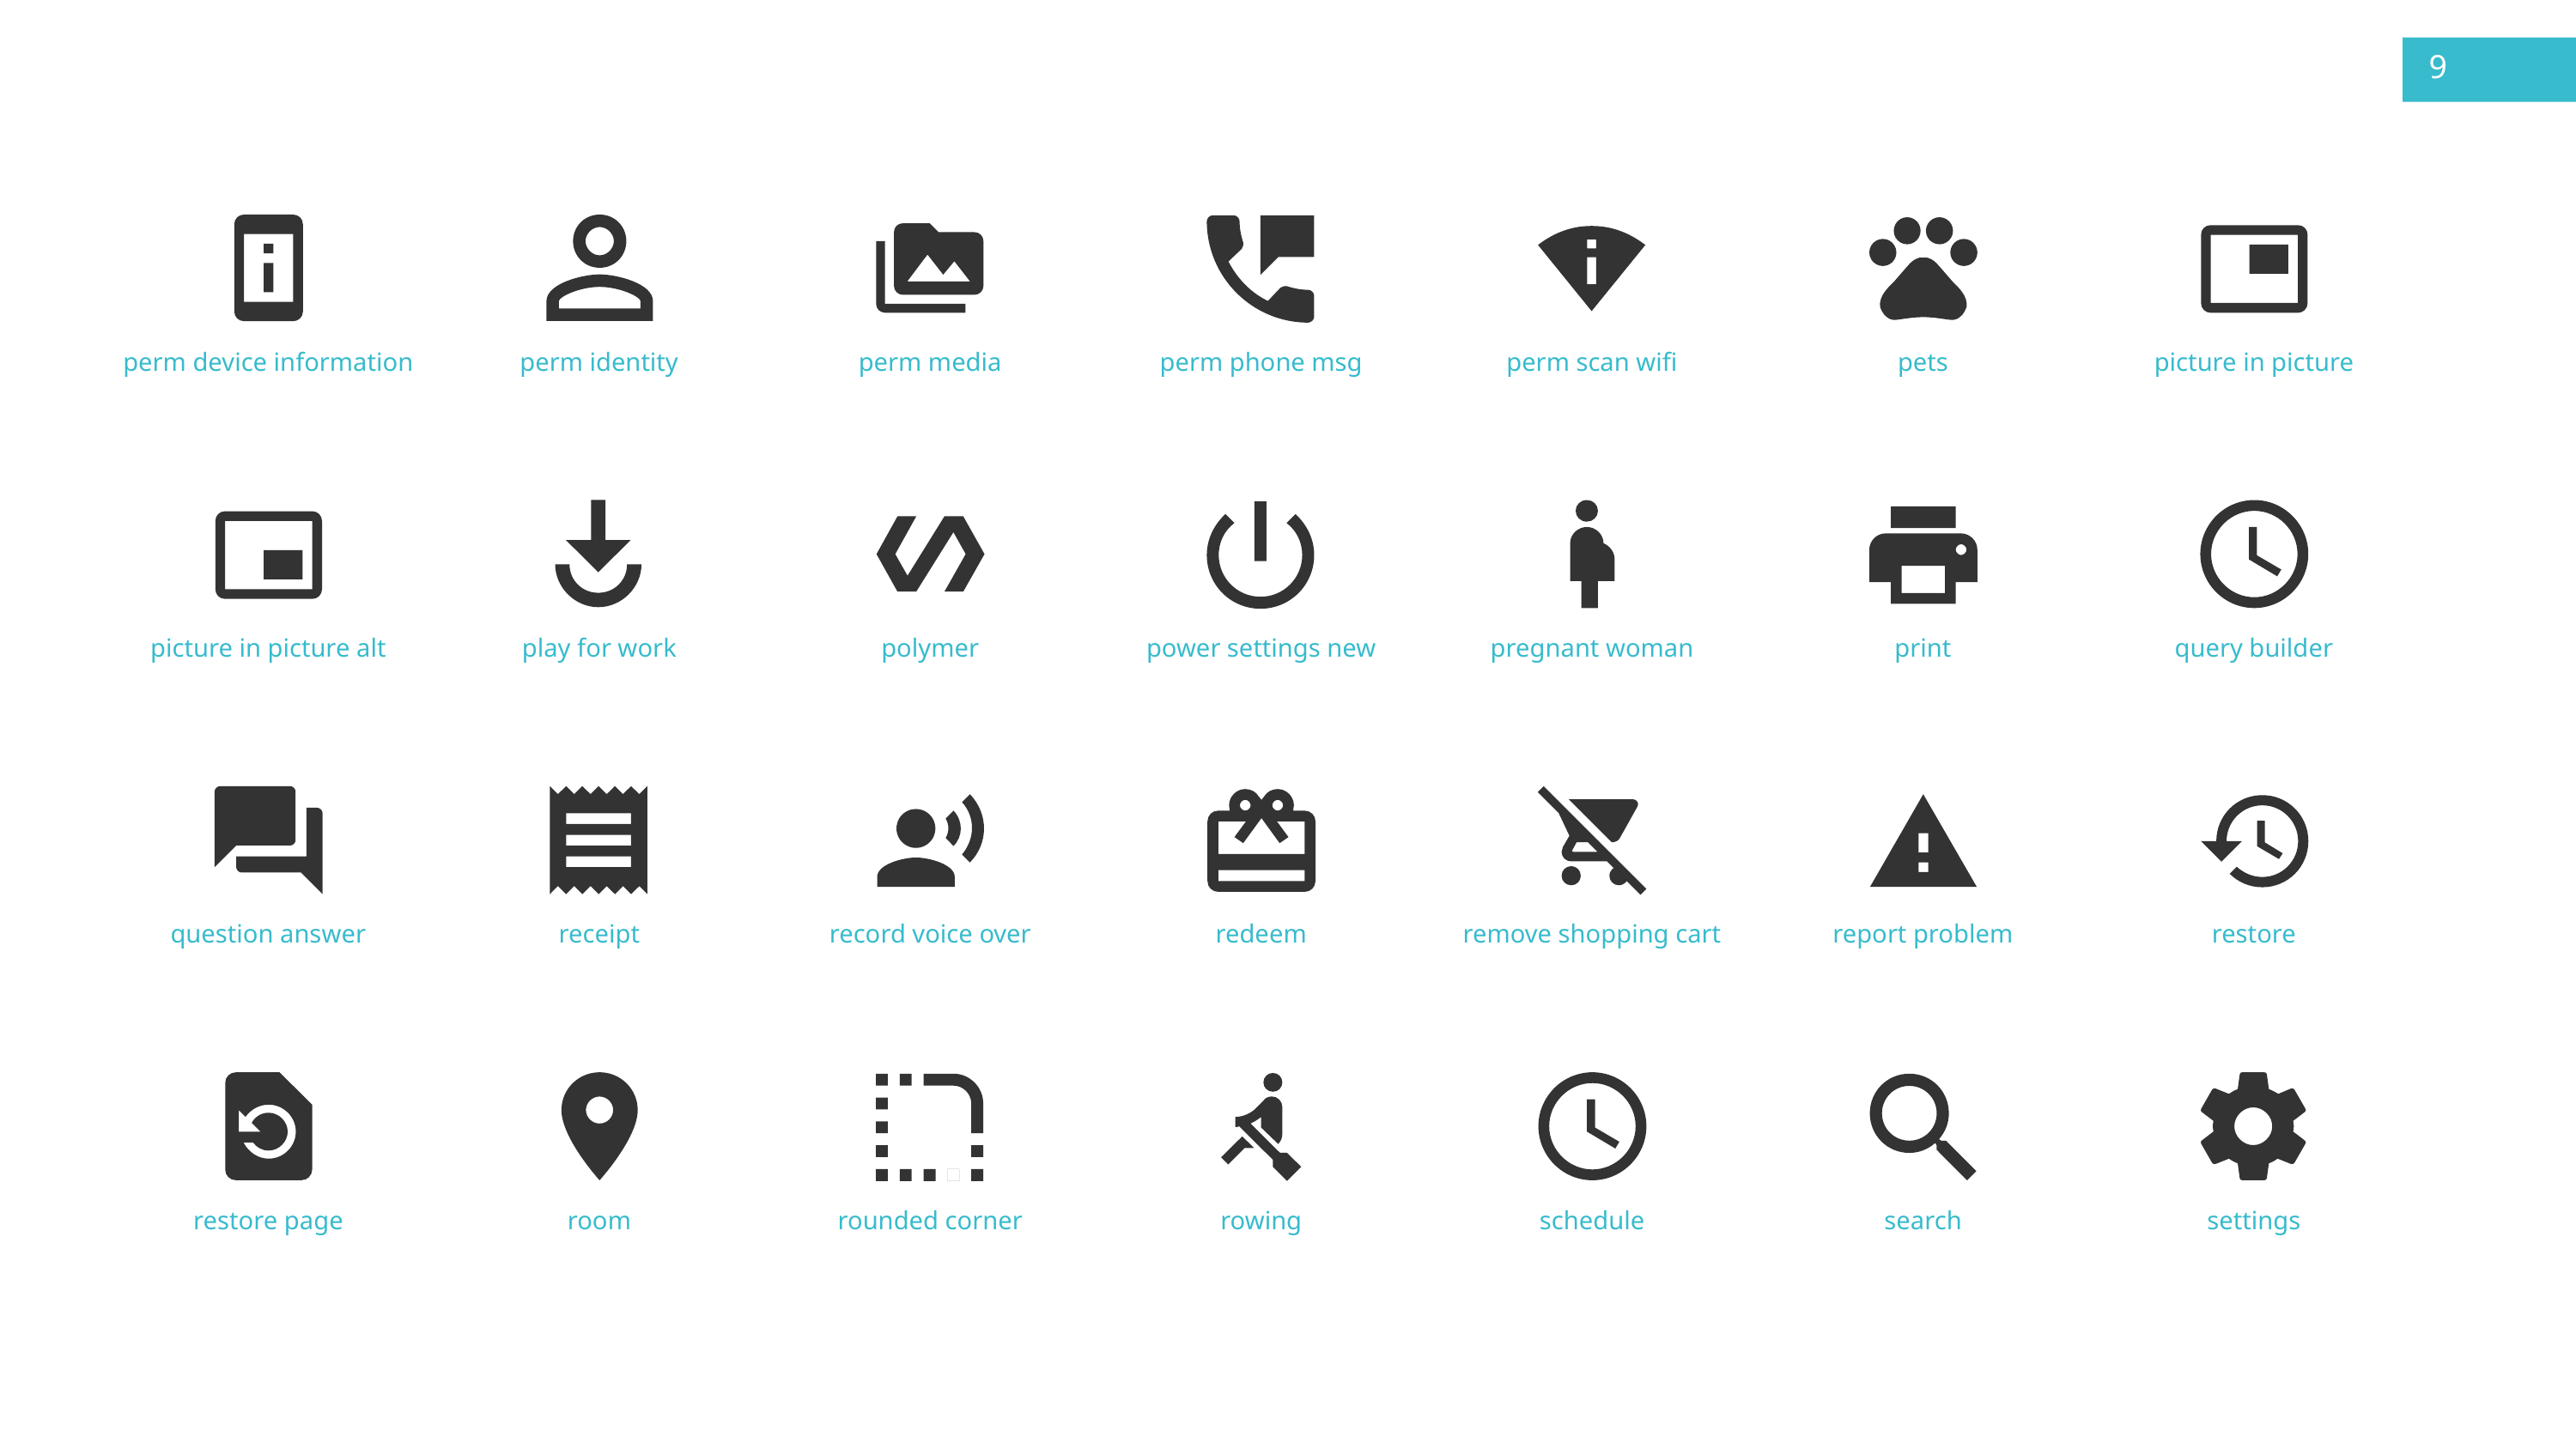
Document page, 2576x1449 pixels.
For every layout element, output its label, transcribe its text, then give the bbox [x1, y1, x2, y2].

text_box settings [2075, 1197, 2433, 1241]
text_box [1576, 500, 1598, 522]
text_box [215, 511, 323, 599]
text_box [971, 1145, 984, 1157]
text_box redeem [1082, 912, 1413, 955]
text_box [971, 1168, 984, 1181]
text_box [1538, 226, 1646, 312]
text_box search [1744, 1197, 2075, 1241]
slide_number 9 [2415, 35, 2502, 100]
text_box remove shopping cart [1413, 912, 1744, 955]
text_box [1950, 239, 1978, 266]
text_box [923, 1073, 984, 1134]
text_box [876, 516, 985, 592]
text_box perm device information [89, 339, 420, 383]
text_box perm media [750, 339, 1082, 383]
text_box room [420, 1197, 750, 1241]
text_box [225, 1072, 313, 1180]
text_box [896, 809, 936, 848]
text_box [923, 1168, 936, 1181]
text_box [1570, 526, 1615, 609]
text_box schedule [1413, 1197, 1744, 1241]
text_box [1869, 533, 1978, 604]
text_box [546, 274, 653, 321]
text_box [1221, 1136, 1255, 1165]
text_box restore [2075, 912, 2433, 955]
text_box [899, 1168, 912, 1181]
text_box [899, 1073, 912, 1086]
text_box power settings new [1082, 626, 1413, 669]
text_box print [1744, 626, 2075, 669]
text_box receipt [420, 912, 750, 955]
text_box [234, 214, 303, 322]
text_box pets [1744, 339, 2075, 383]
text_box report problem [1744, 912, 2075, 955]
text_box restore page [89, 1197, 420, 1241]
text_box pregnant woman [1413, 626, 1744, 669]
text_box query builder [2075, 626, 2433, 669]
text_box rowing [1082, 1197, 1413, 1241]
text_box [1235, 1096, 1302, 1181]
text_box [876, 1121, 888, 1134]
text_box [876, 1073, 888, 1086]
text_box [1869, 239, 1897, 266]
text_box perm identity [420, 339, 750, 383]
text_box [876, 1097, 888, 1110]
text_box [561, 1072, 638, 1180]
text_box [1893, 217, 1921, 245]
text_box picture in picture [2075, 339, 2433, 383]
text_box question answer [89, 912, 420, 955]
text_box [555, 564, 642, 608]
text_box [1537, 785, 1647, 895]
text_box [876, 1145, 888, 1157]
text_box [236, 807, 323, 894]
text_box [2201, 225, 2308, 313]
text_box [1869, 1073, 1977, 1180]
text_box polymer [750, 626, 1082, 669]
text_box [2200, 500, 2309, 609]
text_box [876, 240, 966, 313]
text_box [1263, 1072, 1283, 1092]
text_box [1869, 794, 1978, 888]
text_box [1538, 1072, 1647, 1180]
text_box [1206, 215, 1315, 323]
text_box [1925, 217, 1953, 245]
text_box perm phone msg [1082, 339, 1413, 383]
text_box [550, 785, 647, 894]
text_box picture in picture alt [89, 626, 420, 669]
text_box [2201, 795, 2309, 888]
text_box [877, 857, 955, 888]
text_box [894, 223, 984, 295]
text_box [1880, 258, 1967, 320]
text_box [1206, 513, 1315, 609]
text_box rounded corner [750, 1197, 1082, 1241]
text_box record voice over [750, 912, 1082, 955]
text_box [1891, 506, 1956, 529]
text_box [876, 1168, 888, 1181]
text_box perm scan wifi [1413, 339, 1744, 383]
text_box [573, 214, 627, 268]
text_box [1254, 501, 1267, 561]
text_box play for work [420, 626, 750, 669]
text_box [962, 794, 984, 863]
text_box [945, 810, 961, 846]
text_box [214, 785, 296, 868]
text_box [1207, 789, 1316, 892]
text_box [2201, 1072, 2306, 1180]
text_box [566, 500, 631, 573]
